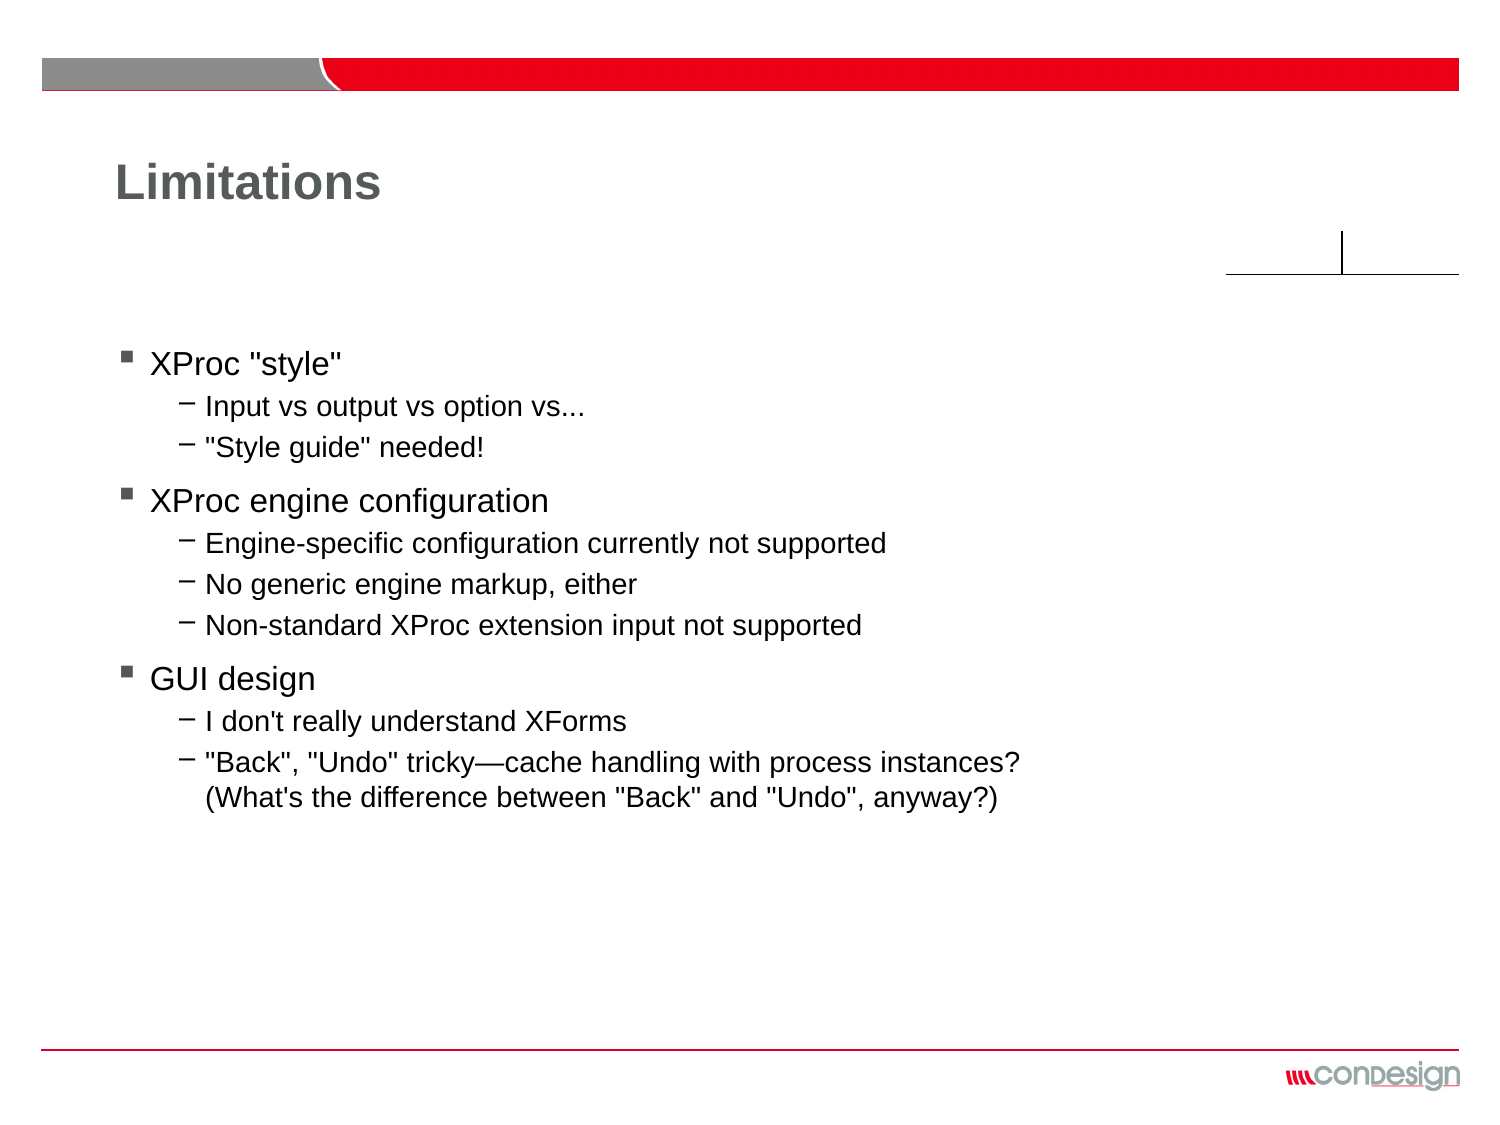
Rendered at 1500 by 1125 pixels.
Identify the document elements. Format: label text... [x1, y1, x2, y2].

picture [1286, 1061, 1460, 1091]
picture [41, 57, 1459, 91]
list XProc "style" Input vs output vs option vs... "Style guide" needed! XProc engine configuration Engine-specific configuration currently not supported No generic engine markup, either Non-standard XProc extension input not supported GUI design I don't really understand XForms "Back", "Undo" tricky—cache handling with process instances? (What's the difference between "Back" and "Undo", anyway?) [117, 337, 1404, 909]
title Limitations [115, 91, 1404, 210]
